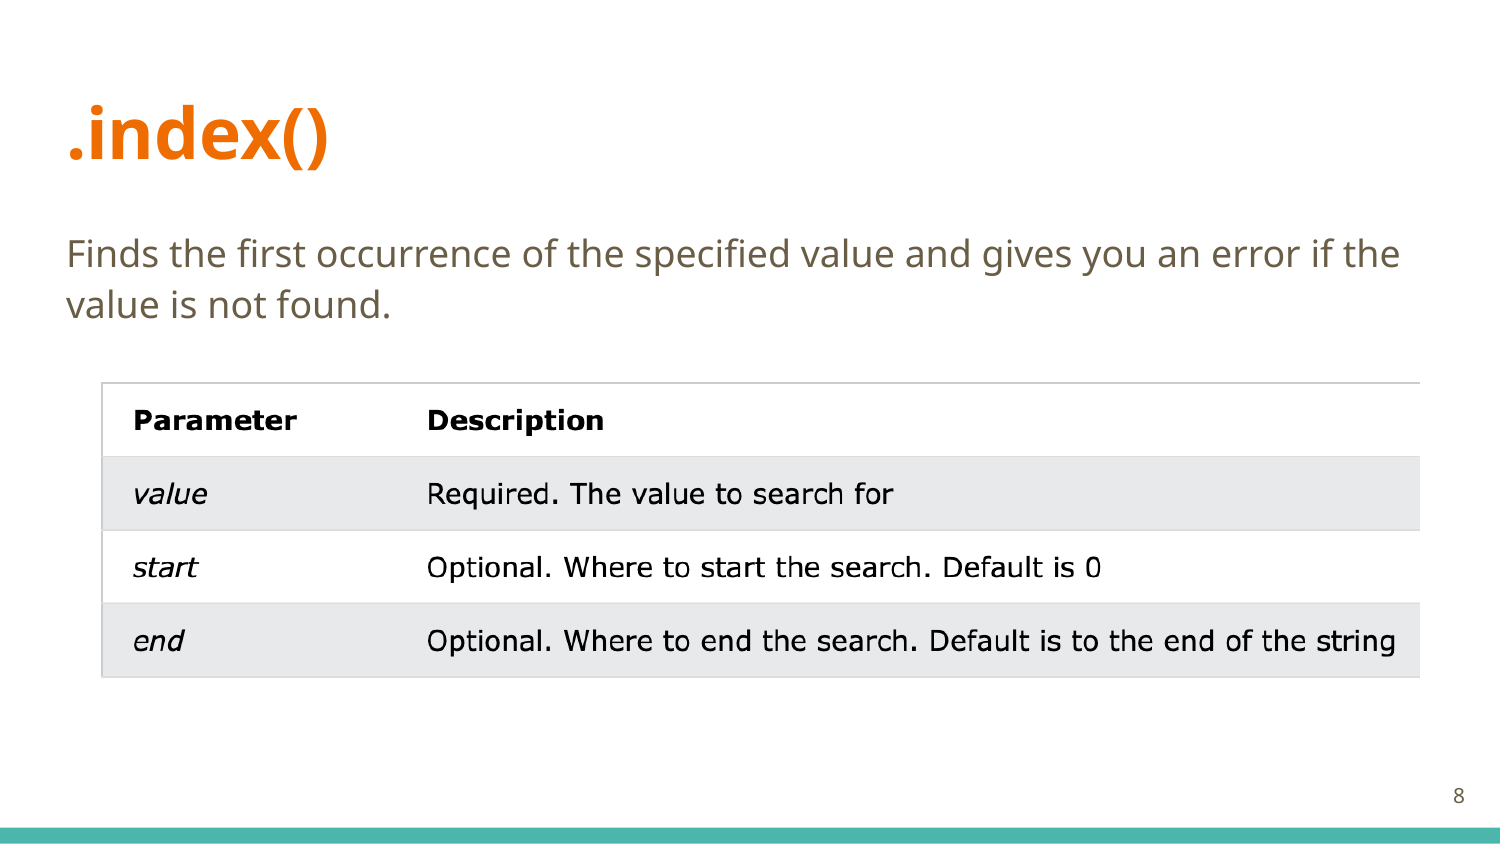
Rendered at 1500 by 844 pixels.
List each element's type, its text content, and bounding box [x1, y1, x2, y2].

picture [97, 376, 1420, 683]
list Finds the first occurrence of the specified value and gives you an error if the value is not found. [51, 207, 1449, 750]
title .index() [51, 72, 1449, 189]
slide_number ‹#› [1389, 764, 1480, 830]
